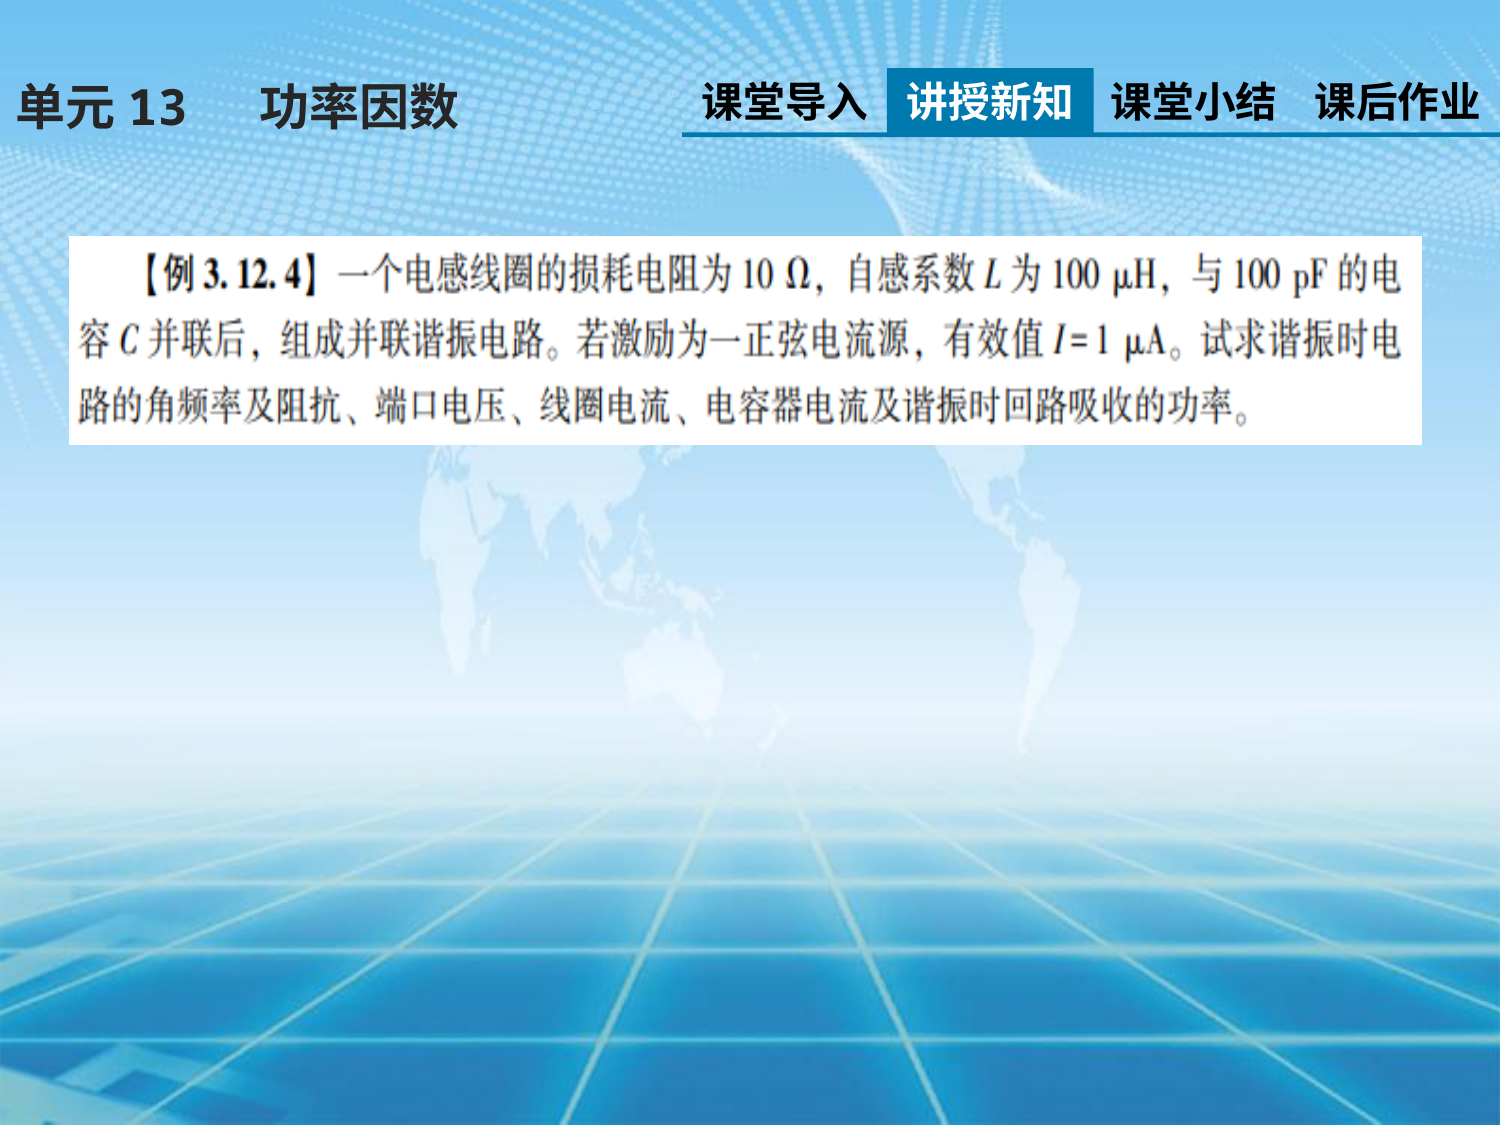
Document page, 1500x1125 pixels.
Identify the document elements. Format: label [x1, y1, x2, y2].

text_box [1, 67, 1500, 144]
picture [0, 0, 1500, 1125]
